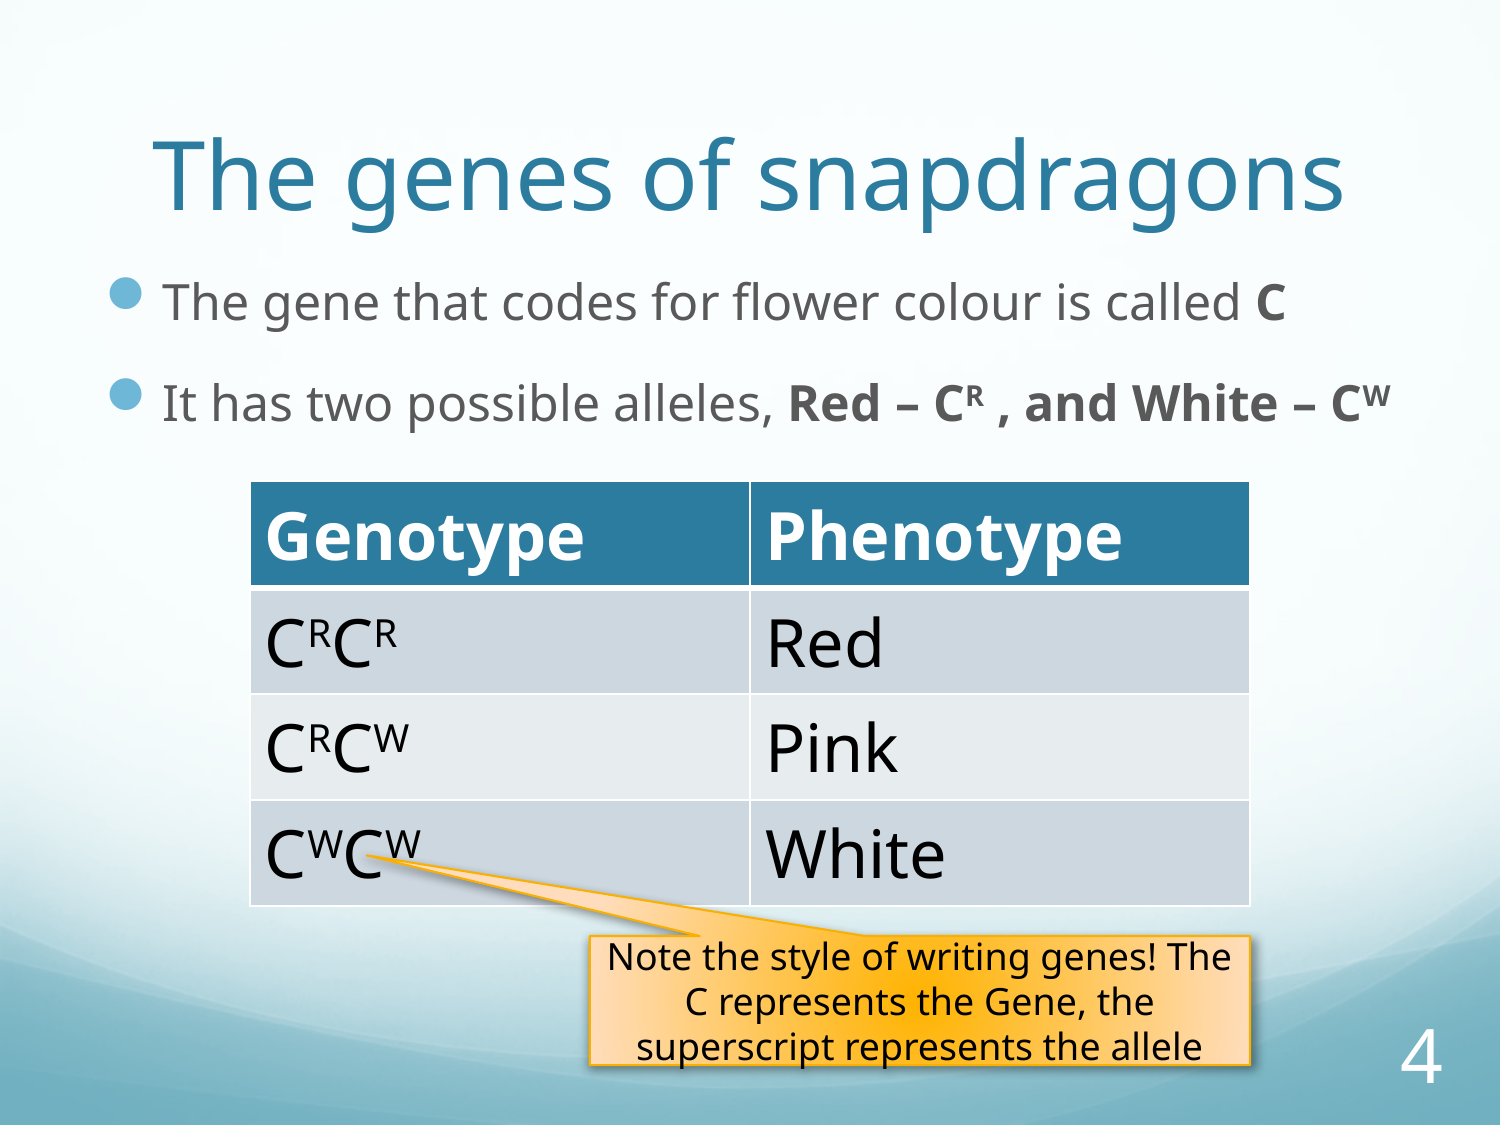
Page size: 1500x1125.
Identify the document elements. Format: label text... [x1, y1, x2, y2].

slide_number 4 [1295, 1029, 1459, 1090]
table_header Genotype [251, 482, 749, 585]
table_cell White [751, 801, 1249, 905]
table_cell CRCR [251, 591, 749, 693]
table_header Phenotype [751, 482, 1249, 585]
title The genes of snapdragons [90, 17, 1410, 237]
table_cell CRCW [251, 695, 749, 799]
list The gene that codes for flower colour is called C It has two possible alleles, Red – CR , and White – CW [90, 262, 1462, 975]
text_box Note the style of writing genes! The C represents the Gene, the superscript represents the allele [365, 854, 1252, 1067]
table_cell Pink [751, 695, 1249, 799]
table_cell CWCW [251, 801, 749, 905]
table_cell Red [751, 591, 1249, 693]
